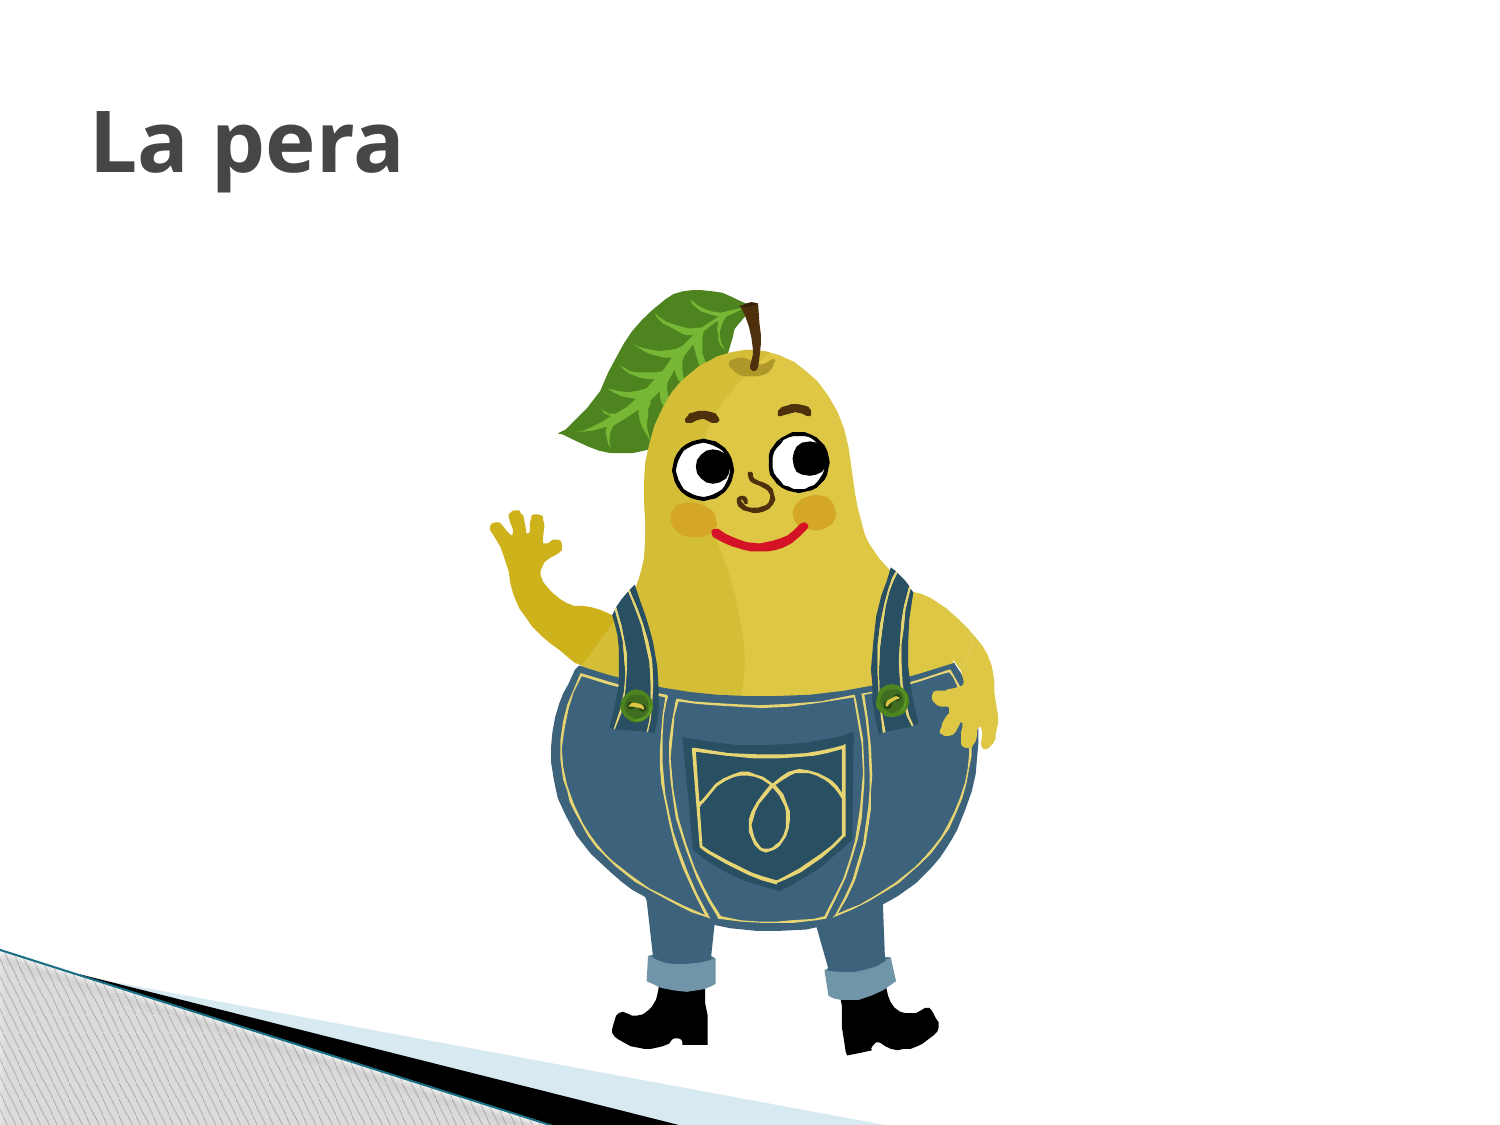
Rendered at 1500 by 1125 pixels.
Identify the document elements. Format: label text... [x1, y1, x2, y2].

title La pera [75, 45, 1425, 233]
picture [487, 287, 1001, 1059]
